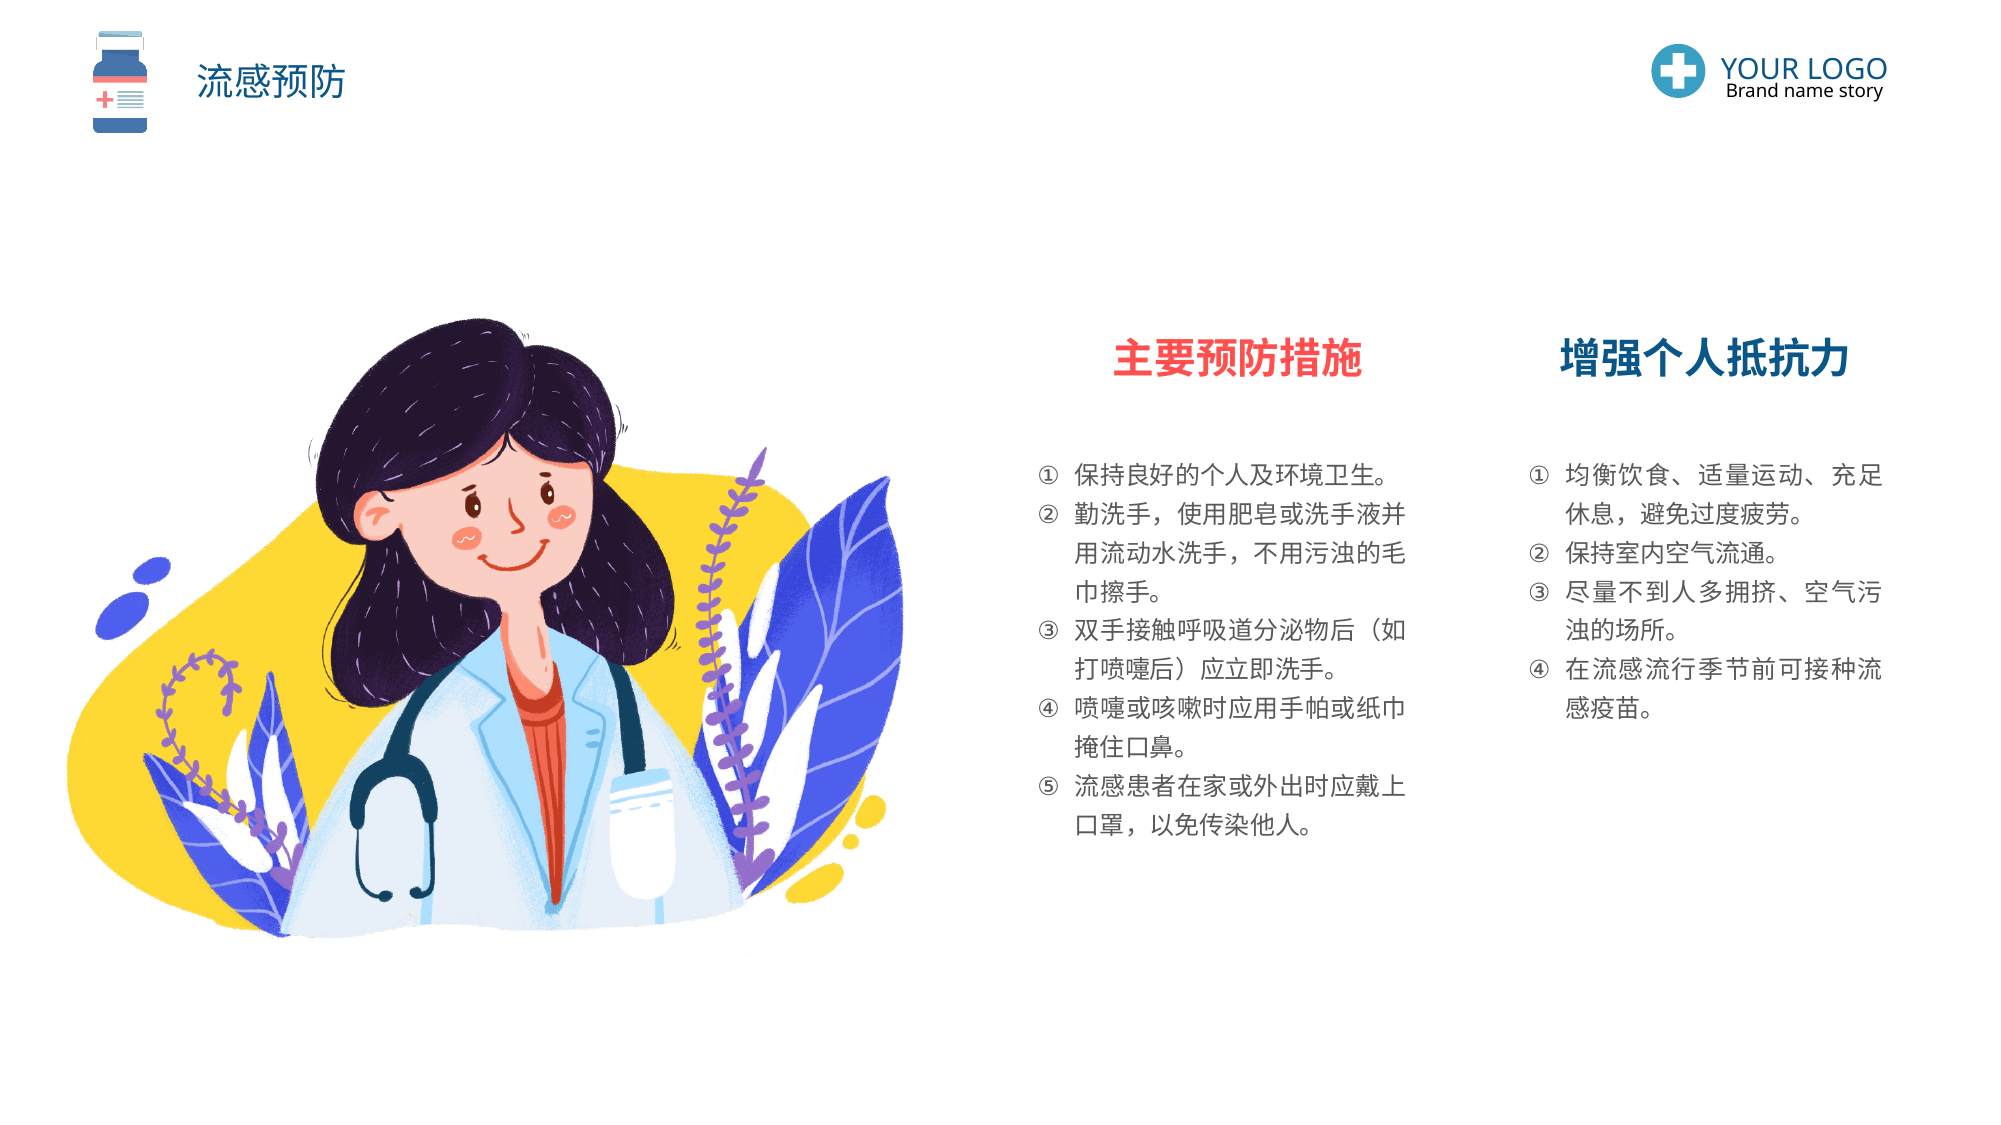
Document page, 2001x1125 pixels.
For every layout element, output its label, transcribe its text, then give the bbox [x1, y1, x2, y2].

picture [15, 167, 939, 1091]
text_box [1651, 35, 1935, 110]
text_box 增强个人抵抗力 [1544, 324, 1867, 390]
text_box 均衡饮食、适量运动、充足休息，避免过度疲劳。 保持室内空气流通。 尽量不到人多拥挤、空气污浊的场所。 在流感流行季节前可接种流感疫苗。 [1513, 443, 1898, 731]
text_box 保持良好的个人及环境卫生。 勤洗手，使用肥皂或洗手液并用流动水洗手，不用污浊的毛巾擦手。 双手接触呼吸道分泌物后（如打喷嚏后）应立即洗手。 喷嚏或咳嗽时应用手帕或纸巾掩住口鼻。 流感患者在家或外出时应戴上口罩，以免传染他人。 [1022, 443, 1422, 847]
picture [68, 5, 210, 156]
text_box 主要预防措施 [1097, 324, 1378, 390]
